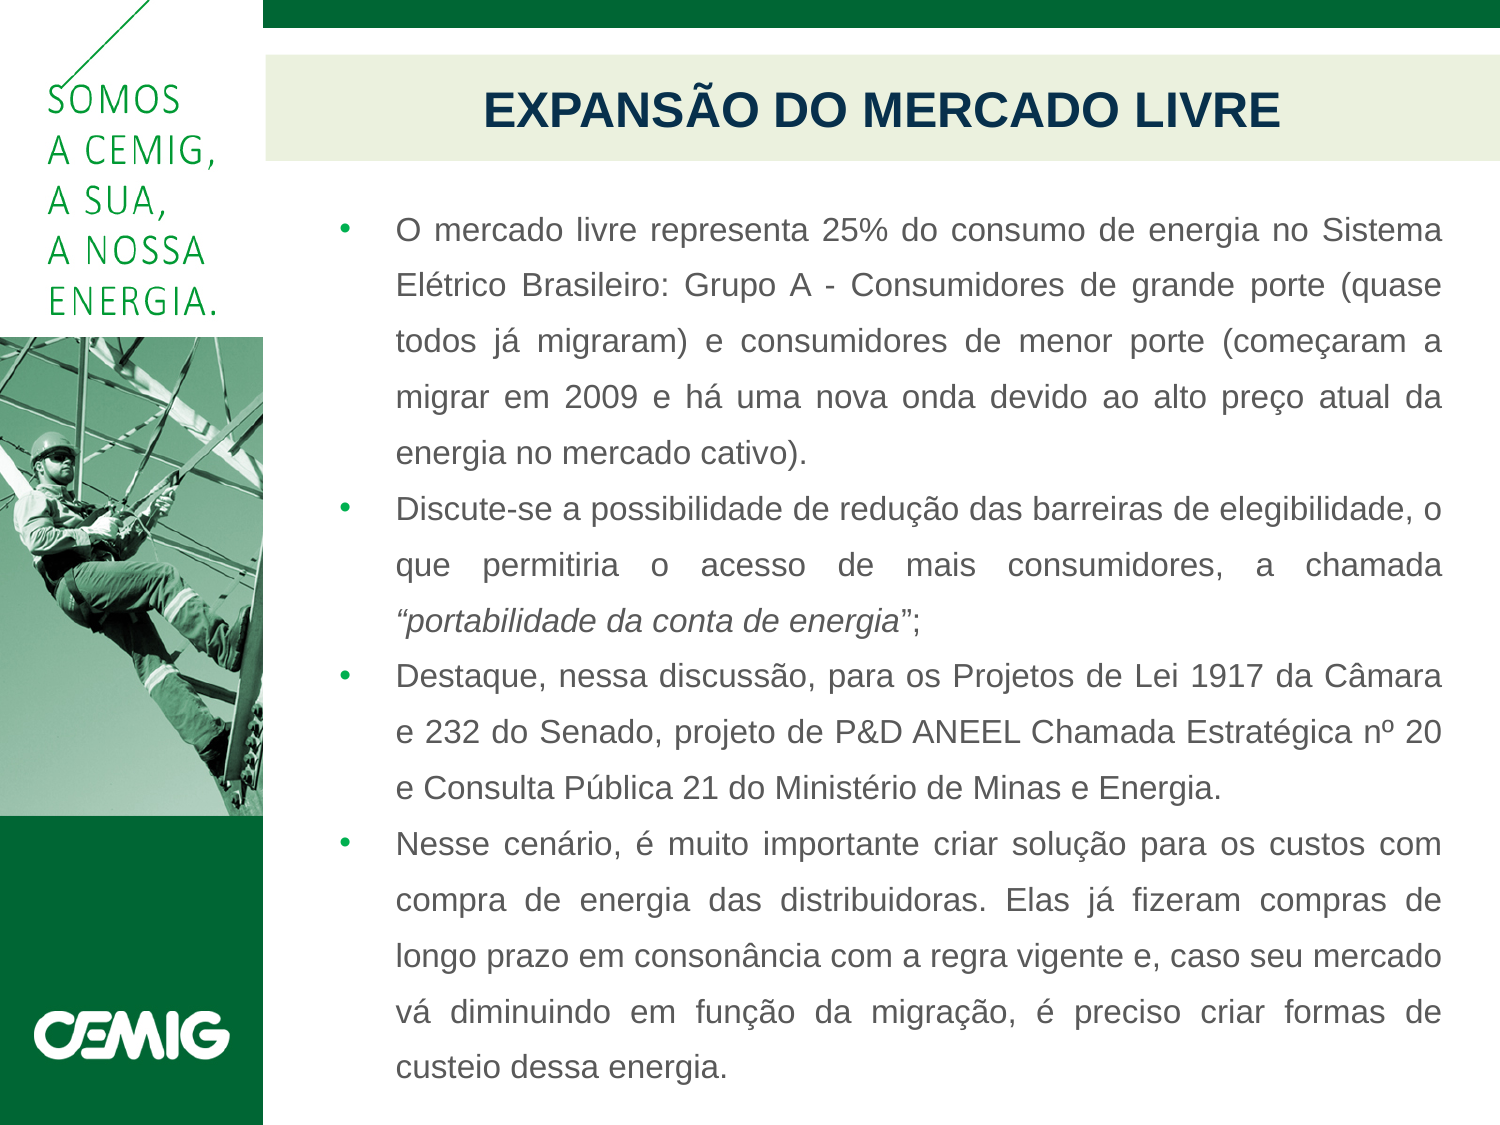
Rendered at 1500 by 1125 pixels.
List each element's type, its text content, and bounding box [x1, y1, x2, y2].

title EXPANSÃO DO MERCADO LIVRE [265, 54, 1500, 161]
text_box O mercado livre representa 25% do consumo de energia no Sistema Elétrico Brasileiro: Grupo A - Consumidores de grande porte (quase todos já migraram) e consumidores de menor porte (começaram a migrar em 2009 e há uma nova onda devido ao alto preço atual da energia no mercado cativo). Discute-se a possibilidade de redução das barreiras de elegibilidade, o que permitiria o acesso de mais consumidores, a chamada “portabilidade da conta de energia”; Destaque, nessa discussão, para os Projetos de Lei 1917 da Câmara e 232 do Senado, projeto de P&D ANEEL Chamada Estratégica nº 20 e Consulta Pública 21 do Ministério de Minas e Energia. Nesse cenário, é muito importante criar solução para os custos com compra de energia das distribuidoras. Elas já fizeram compras de longo prazo em consonância com a regra vigente e, caso seu mercado vá diminuindo em função da migração, é preciso criar formas de custeio dessa energia. [324, 184, 1459, 1093]
picture [0, 0, 1500, 1125]
